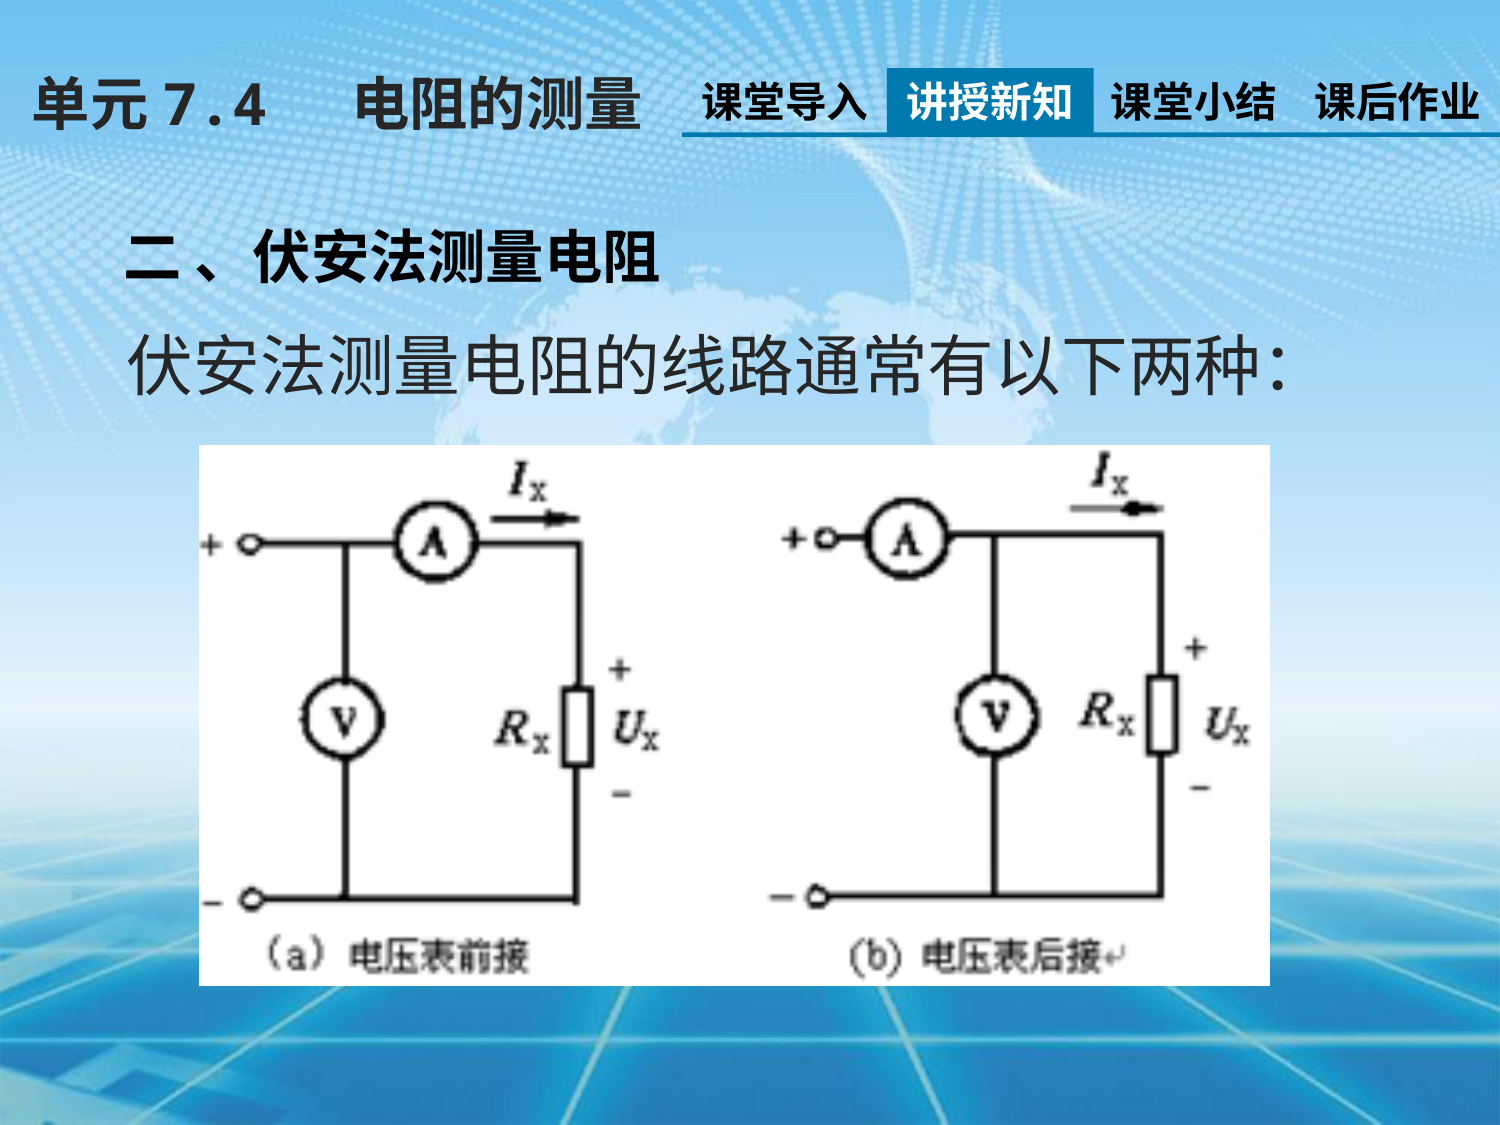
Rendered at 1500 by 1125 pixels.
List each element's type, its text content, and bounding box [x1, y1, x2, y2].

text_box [16, 59, 1500, 146]
text_box [76, 278, 1424, 386]
text_box 二 、伏安法测量电阻 [108, 208, 1459, 303]
picture [0, 0, 1500, 1125]
text_box 伏安法测量电阻的线路通常有以下两种： [111, 325, 1459, 439]
